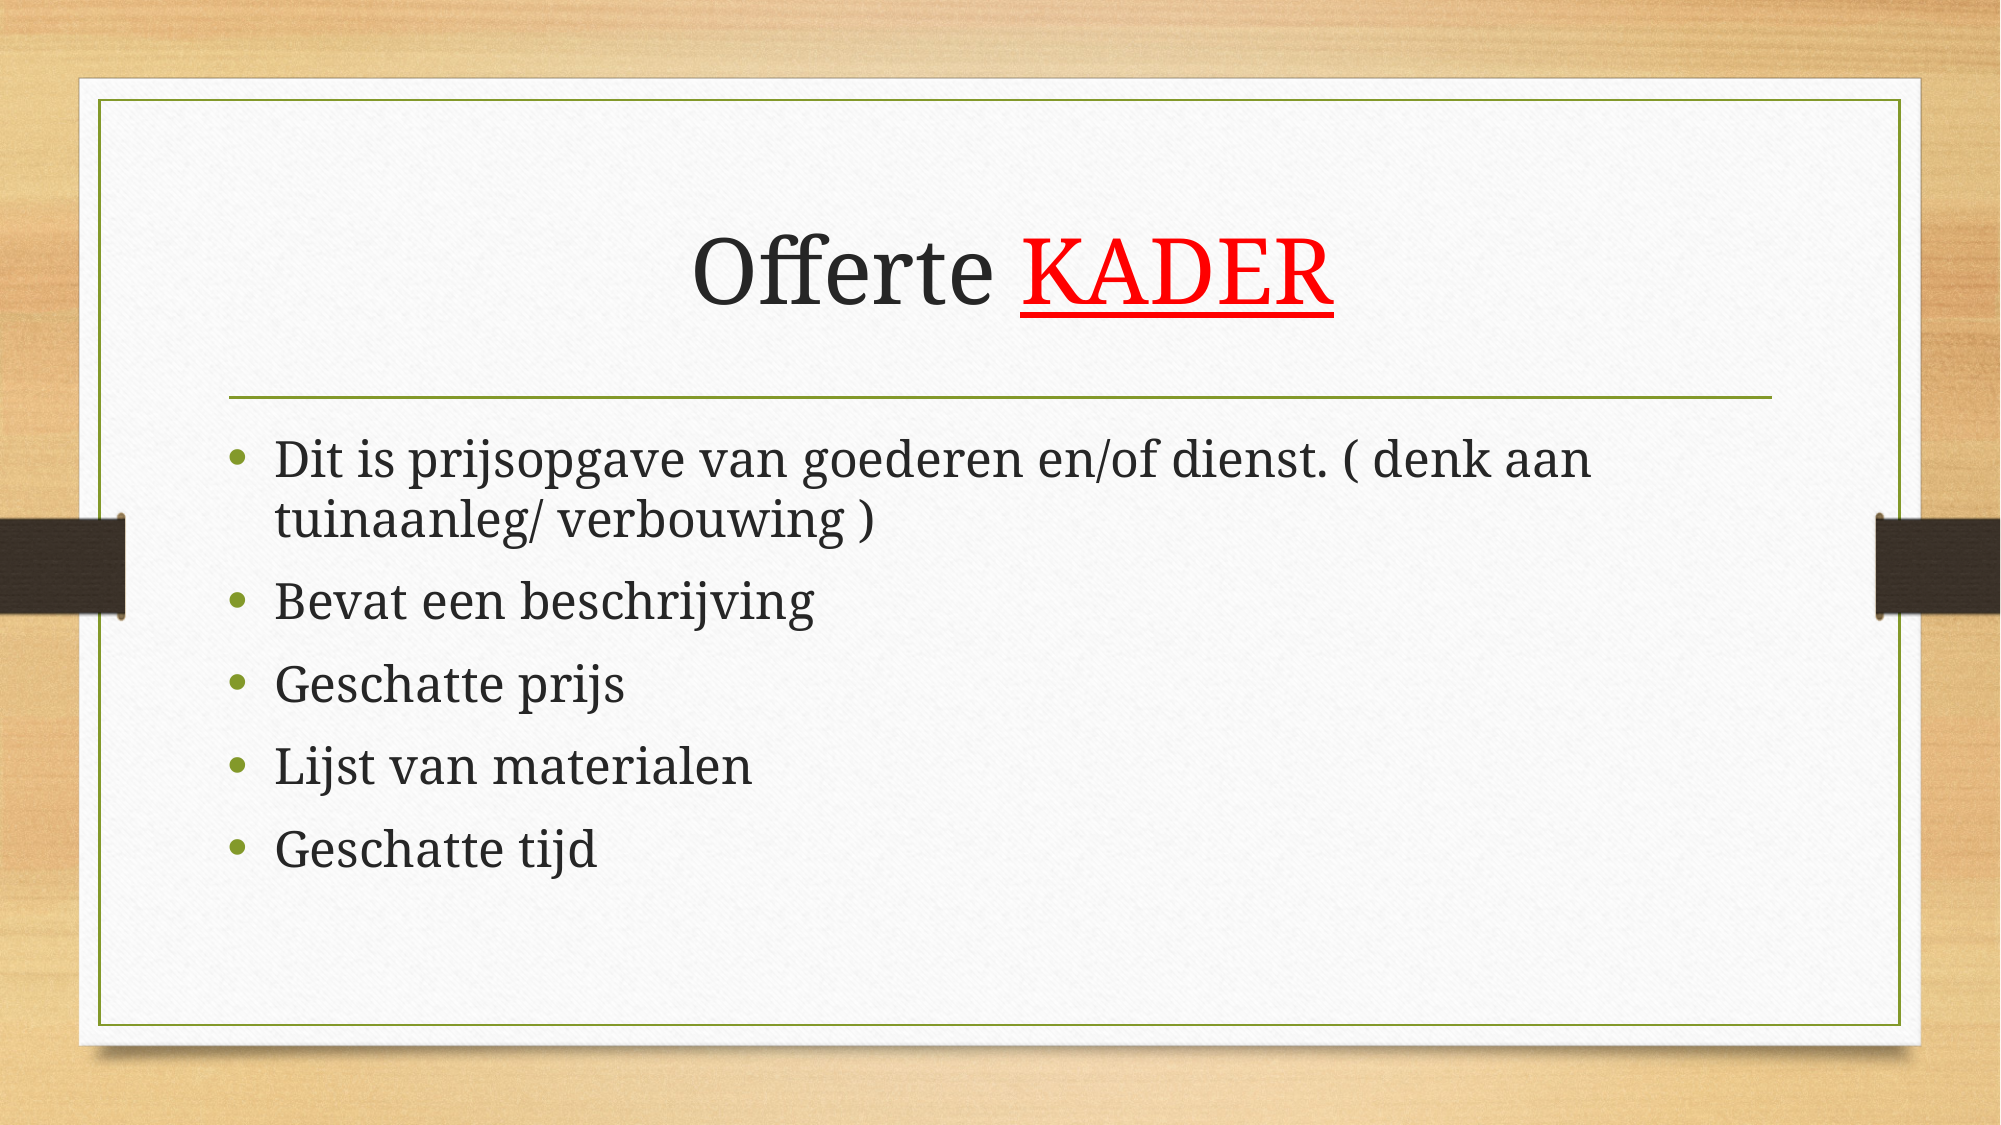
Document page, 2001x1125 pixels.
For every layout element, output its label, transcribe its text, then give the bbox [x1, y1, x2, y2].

picture [0, 0, 2001, 1125]
title Offerte KADER [212, 161, 1788, 375]
list Dit is prijsopgave van goederen en/of dienst. ( denk aan tuinaanleg/ verbouwing ) Bevat een beschrijving Geschatte prijs Lijst van materialen Geschatte tijd [212, 419, 1788, 964]
